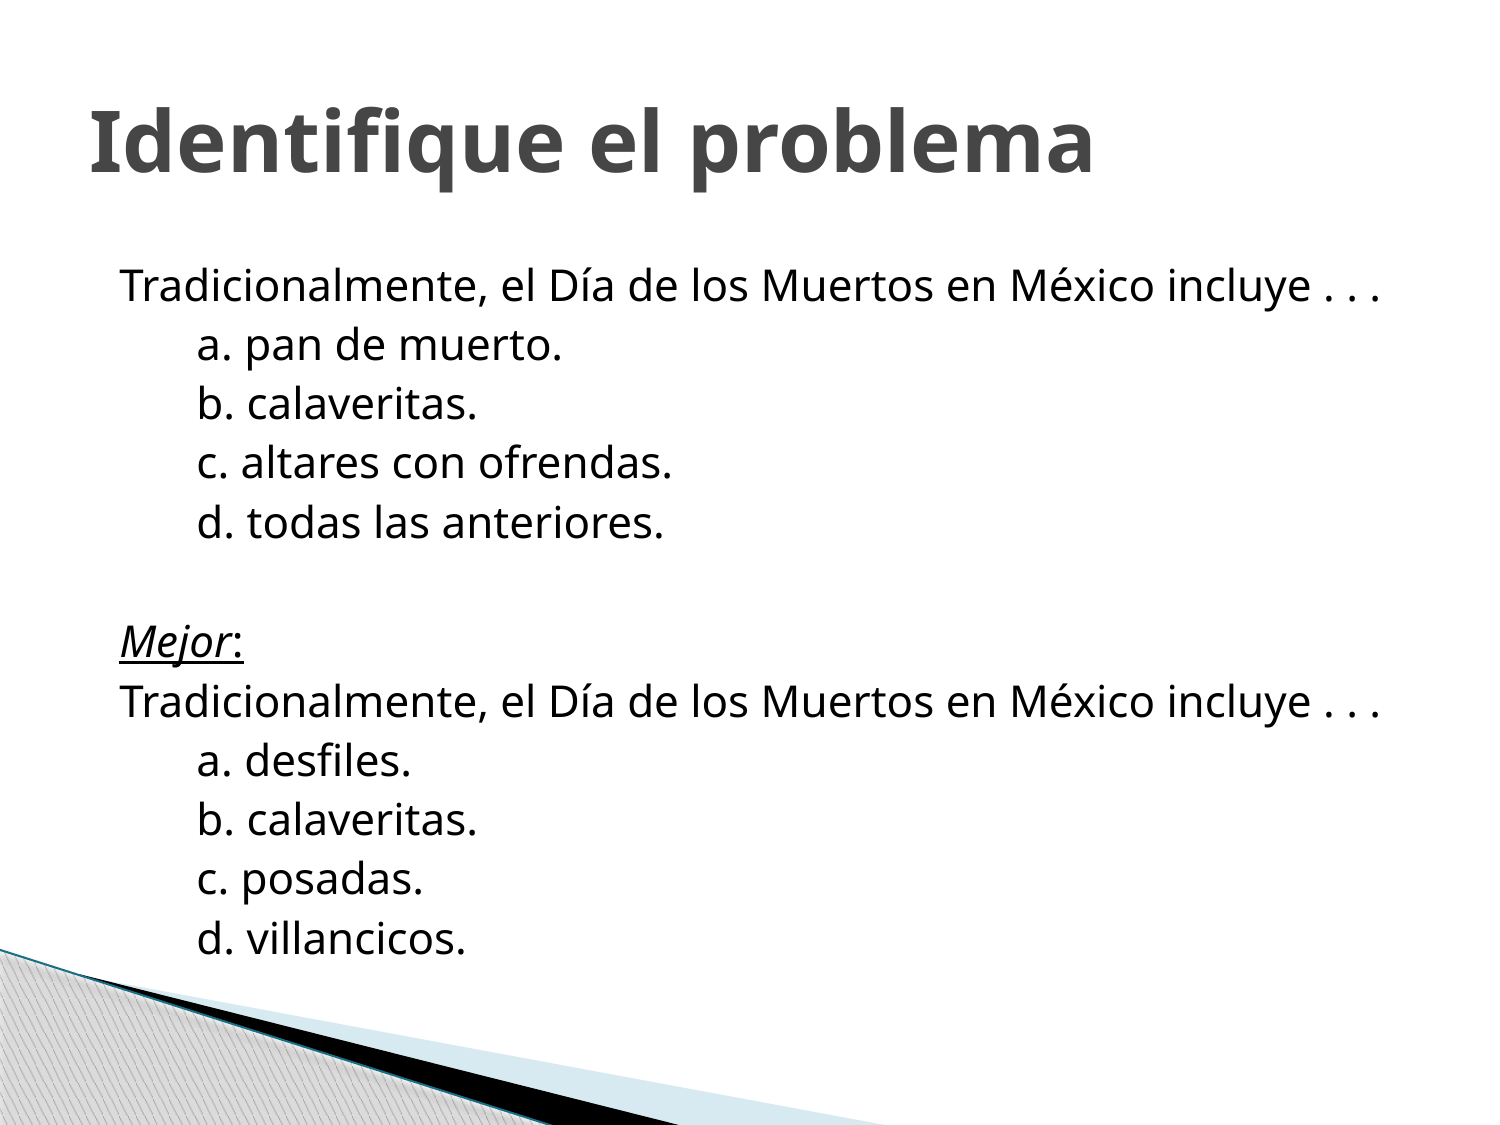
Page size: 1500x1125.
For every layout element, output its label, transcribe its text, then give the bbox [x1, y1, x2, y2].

title Identifique el problema [75, 45, 1425, 233]
list Tradicionalmente, el Día de los Muertos en México incluye . . . a. pan de muerto. b. calaveritas. c. altares con ofrendas. d. todas las anteriores. Mejor: Tradicionalmente, el Día de los Muertos en México incluye . . . a. desfiles. b. calaveritas. c. posadas. d. villancicos. [87, 249, 1400, 1075]
